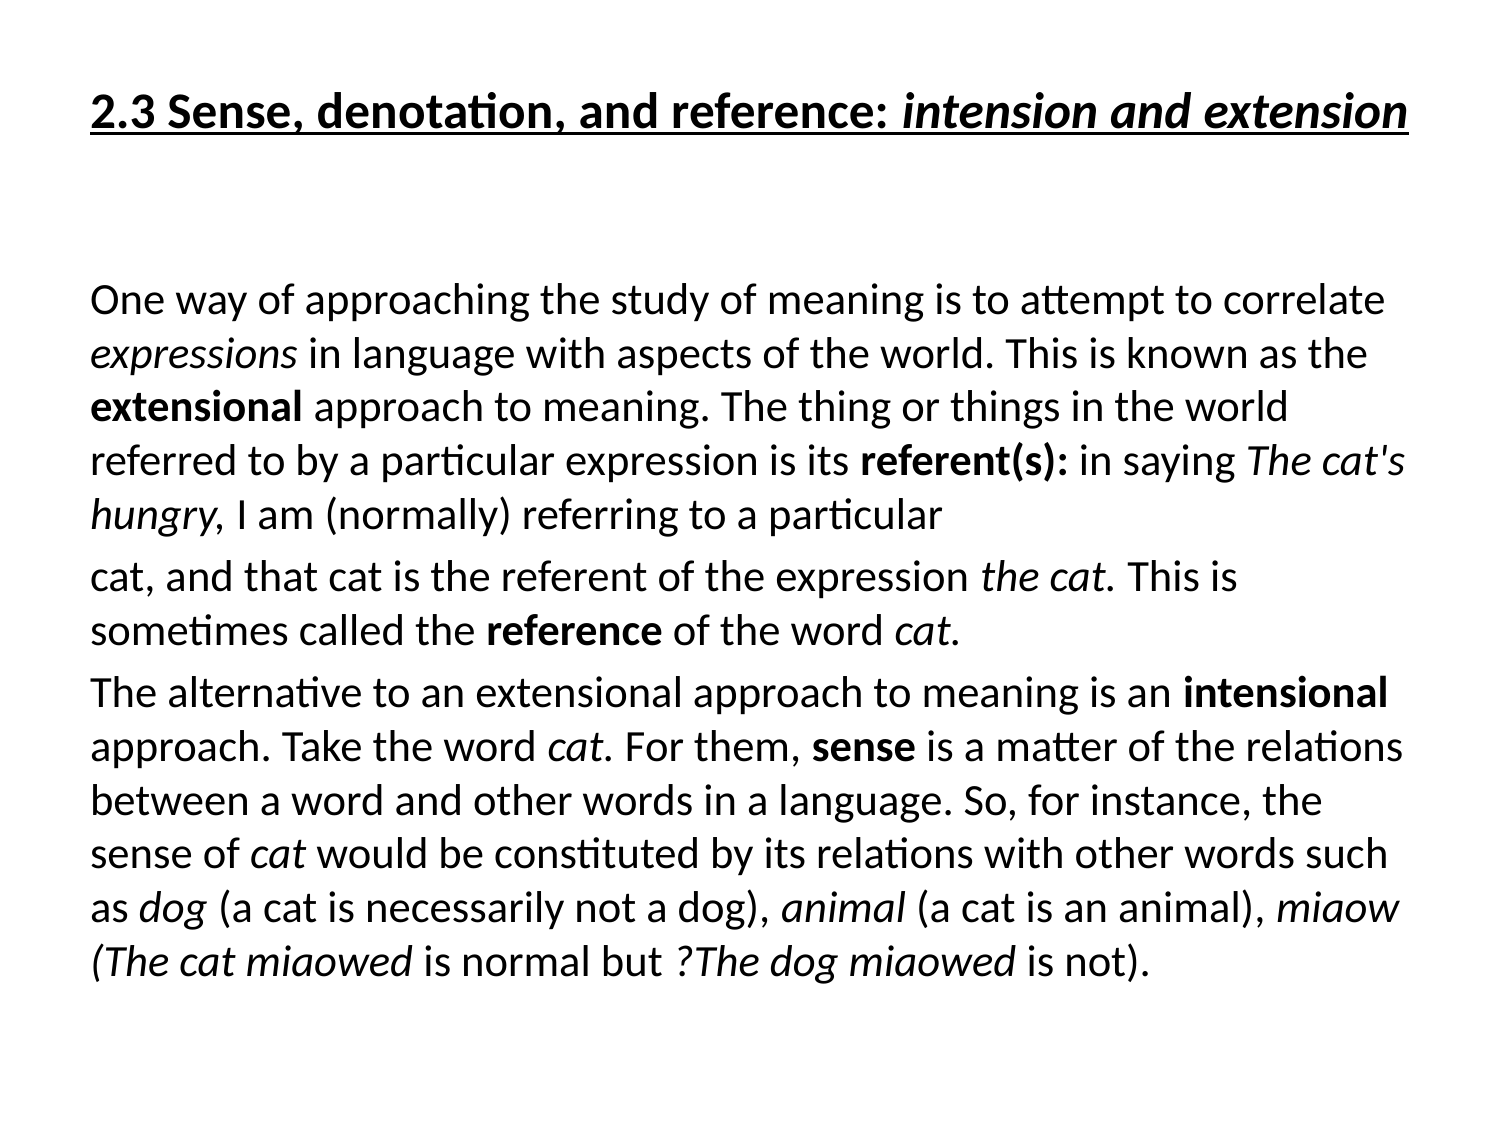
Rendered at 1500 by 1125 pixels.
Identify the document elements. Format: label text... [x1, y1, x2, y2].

title 2.3 Sense, denotation, and reference: intension and extension [75, 45, 1425, 233]
list One way of approaching the study of meaning is to attempt to correlate expressions in language with aspects of the world. This is known as the extensional approach to meaning. The thing or things in the world referred to by a particular expression is its referent(s): in saying The cat's hungry, I am (normally) referring to a particular cat, and that cat is the referent of the expression the cat. This is sometimes called the reference of the word cat. The alternative to an extensional approach to meaning is an intensional approach. Take the word cat. For them, sense is a matter of the relations between a word and other words in a language. So, for instance, the sense of cat would be constituted by its relations with other words such as dog (a cat is necessarily not a dog), animal (a cat is an animal), miaow (The cat miaowed is normal but ?The dog miaowed is not). [75, 262, 1425, 1005]
